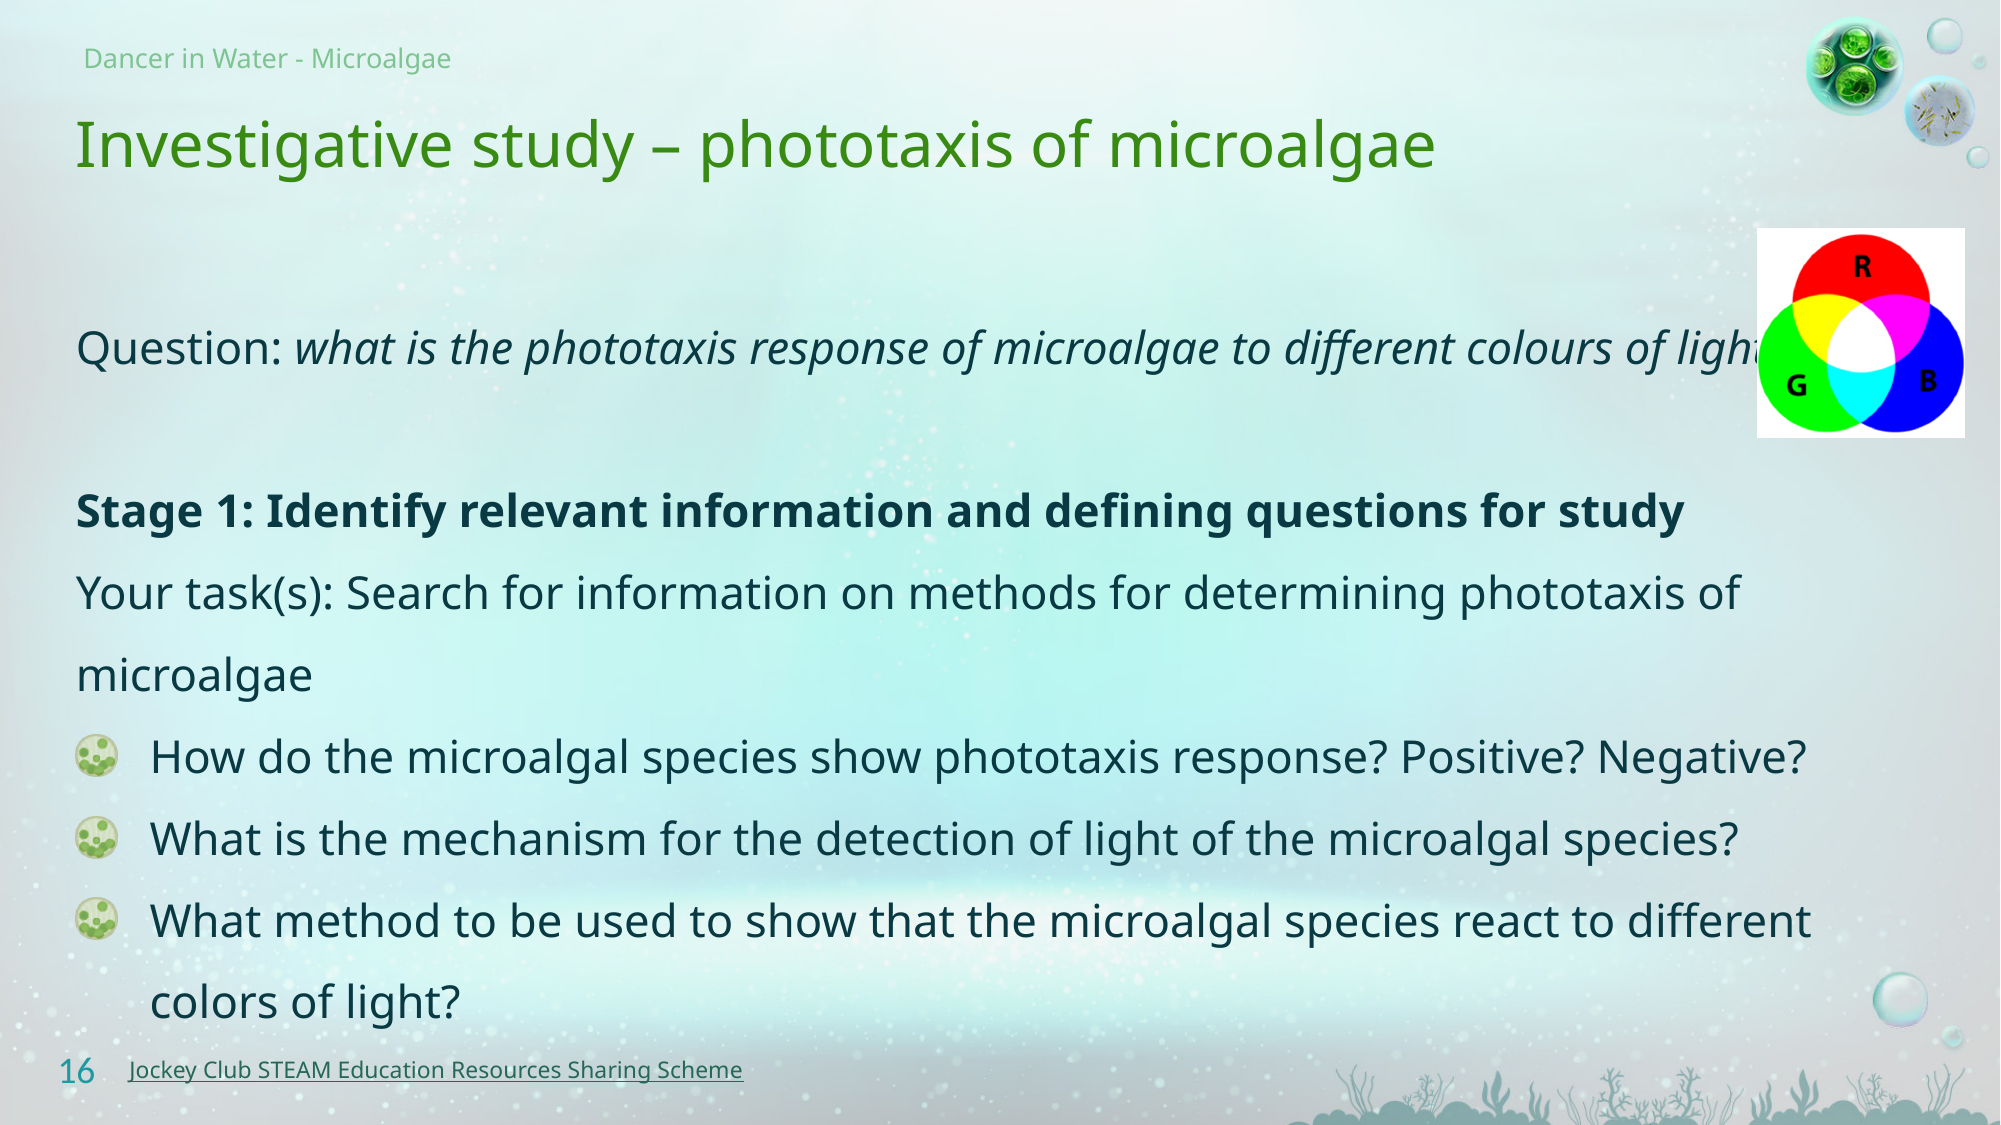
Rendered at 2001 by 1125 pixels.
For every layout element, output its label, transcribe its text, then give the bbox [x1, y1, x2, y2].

title Investigative study – phototaxis of microalgae [61, 96, 1571, 229]
list Question: what is the phototaxis response of microalgae to different colours of light? Stage 1: Identify relevant information and defining questions for study Your task(s): Search for information on methods for determining phototaxis of microalgae How do the microalgal species show phototaxis response? Positive? Negative? What is the mechanism for the detection of light of the microalgal species? What method to be used to show that the microalgal species react to different colors of light? [61, 284, 1862, 1043]
slide_number 16 [35, 1038, 118, 1099]
picture [0, 0, 2001, 1125]
